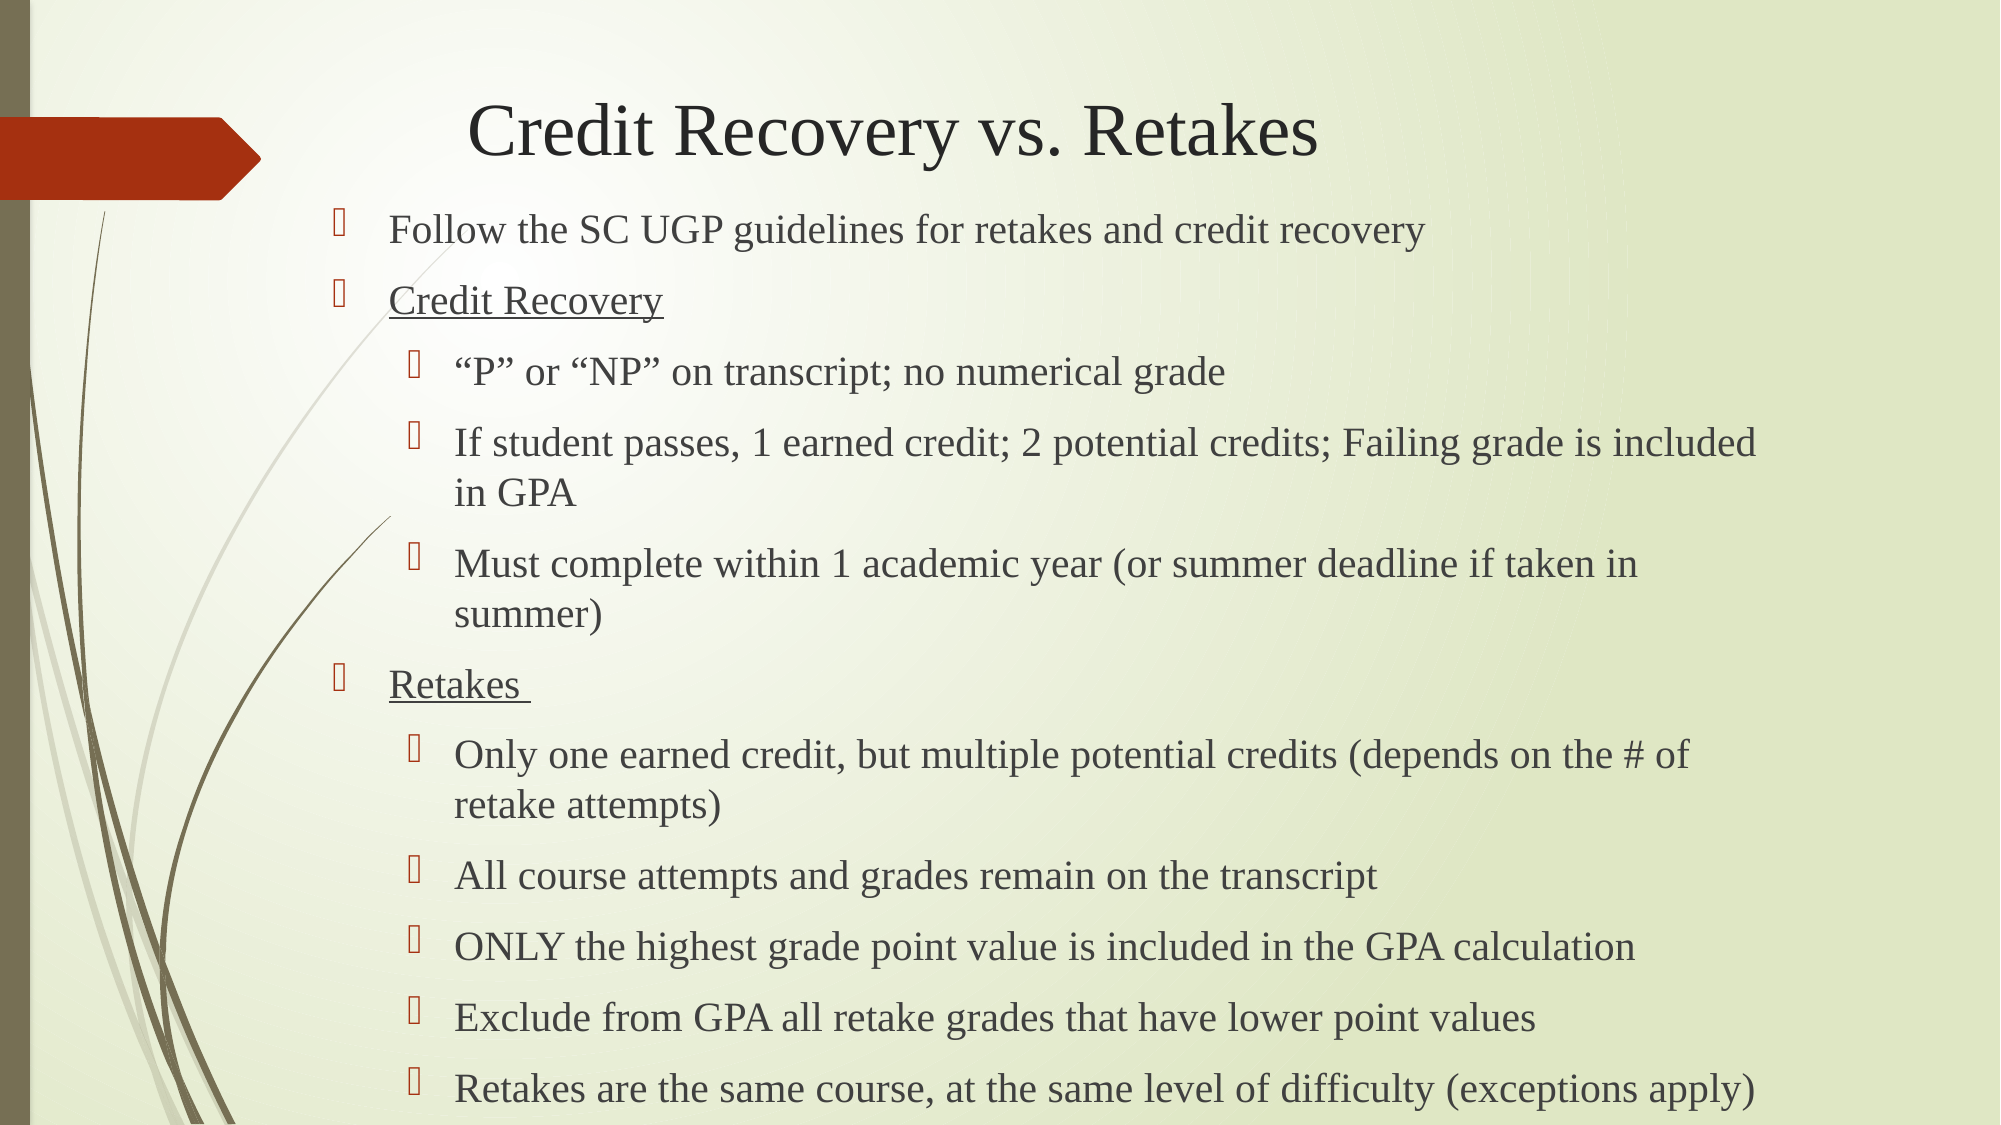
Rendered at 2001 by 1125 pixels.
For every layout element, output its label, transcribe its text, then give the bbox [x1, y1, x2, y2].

list Follow the SC UGP guidelines for retakes and credit recovery Credit Recovery “P” or “NP” on transcript; no numerical grade If student passes, 1 earned credit; 2 potential credits; Failing grade is included in GPA Must complete within 1 academic year (or summer deadline if taken in summer) Retakes Only one earned credit, but multiple potential credits (depends on the # of retake attempts) All course attempts and grades remain on the transcript ONLY the highest grade point value is included in the GPA calculation Exclude from GPA all retake grades that have lower point values Retakes are the same course, at the same level of difficulty (exceptions apply) [317, 194, 1780, 1125]
title Credit Recovery vs. Retakes [452, 72, 1915, 195]
